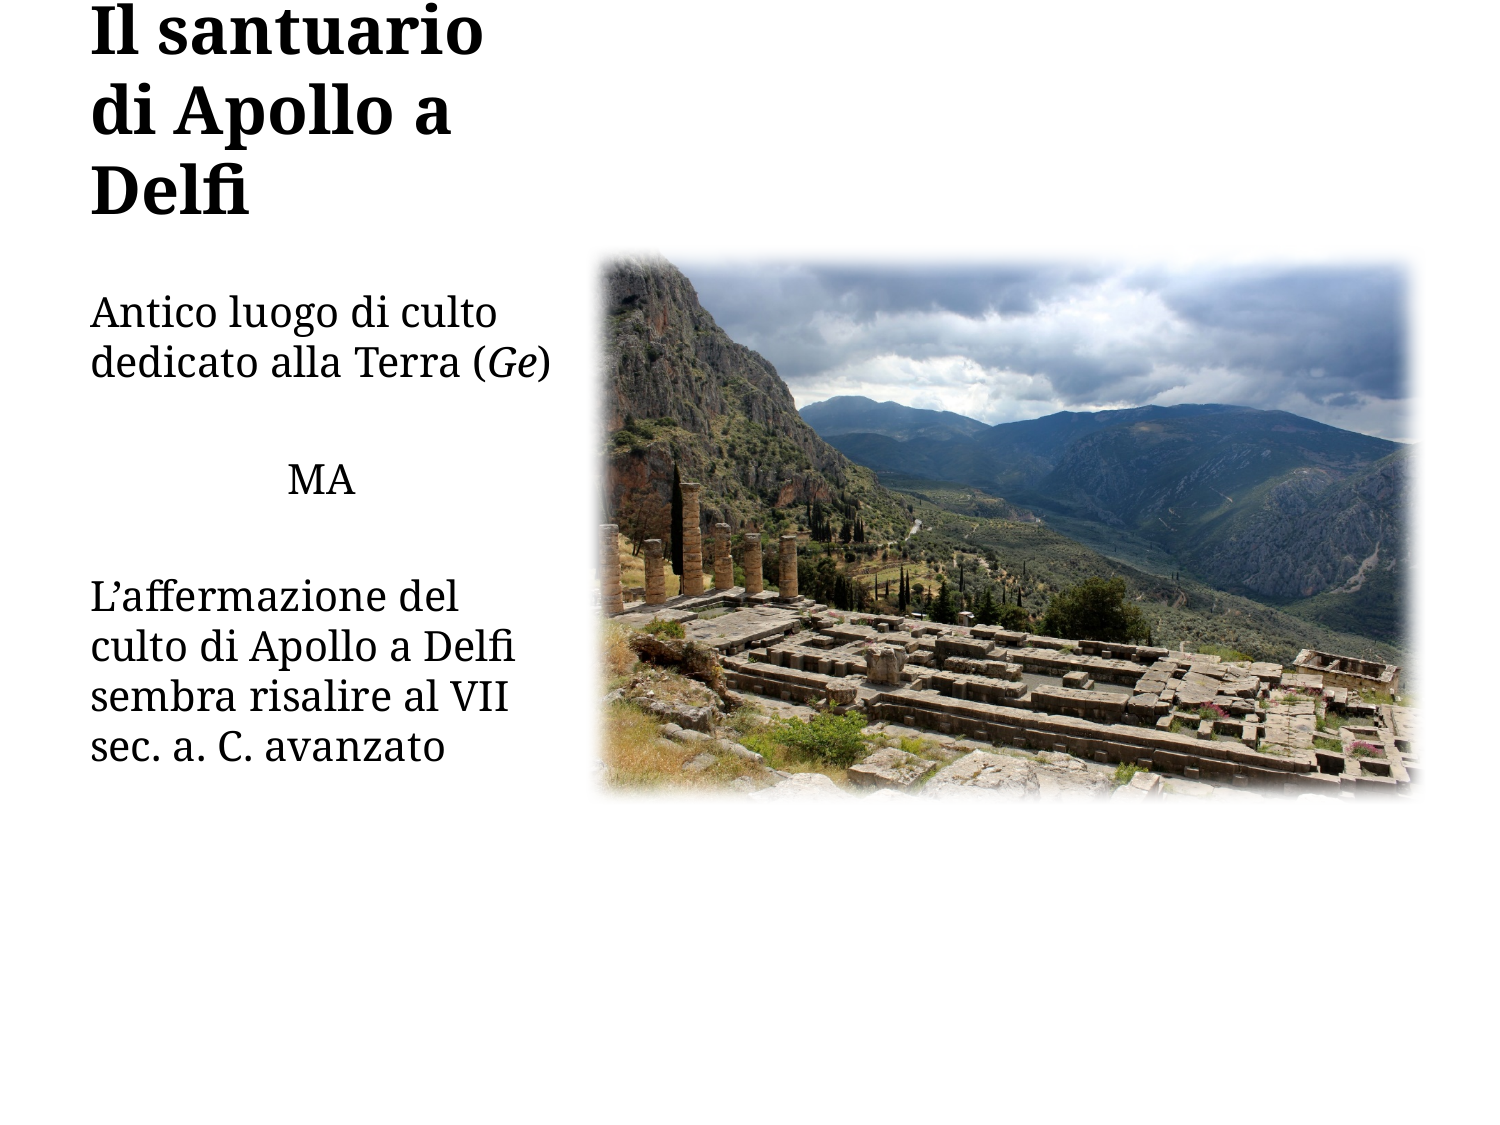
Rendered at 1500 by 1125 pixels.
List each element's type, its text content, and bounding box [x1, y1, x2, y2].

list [586, 245, 1426, 805]
title Il santuario di Apollo a Delfi [75, 44, 569, 235]
list Antico luogo di culto dedicato alla Terra (Ge) MA L’affermazione del culto di Apollo a Delfi sembra risalire al VII sec. a. C. avanzato [75, 235, 569, 1005]
